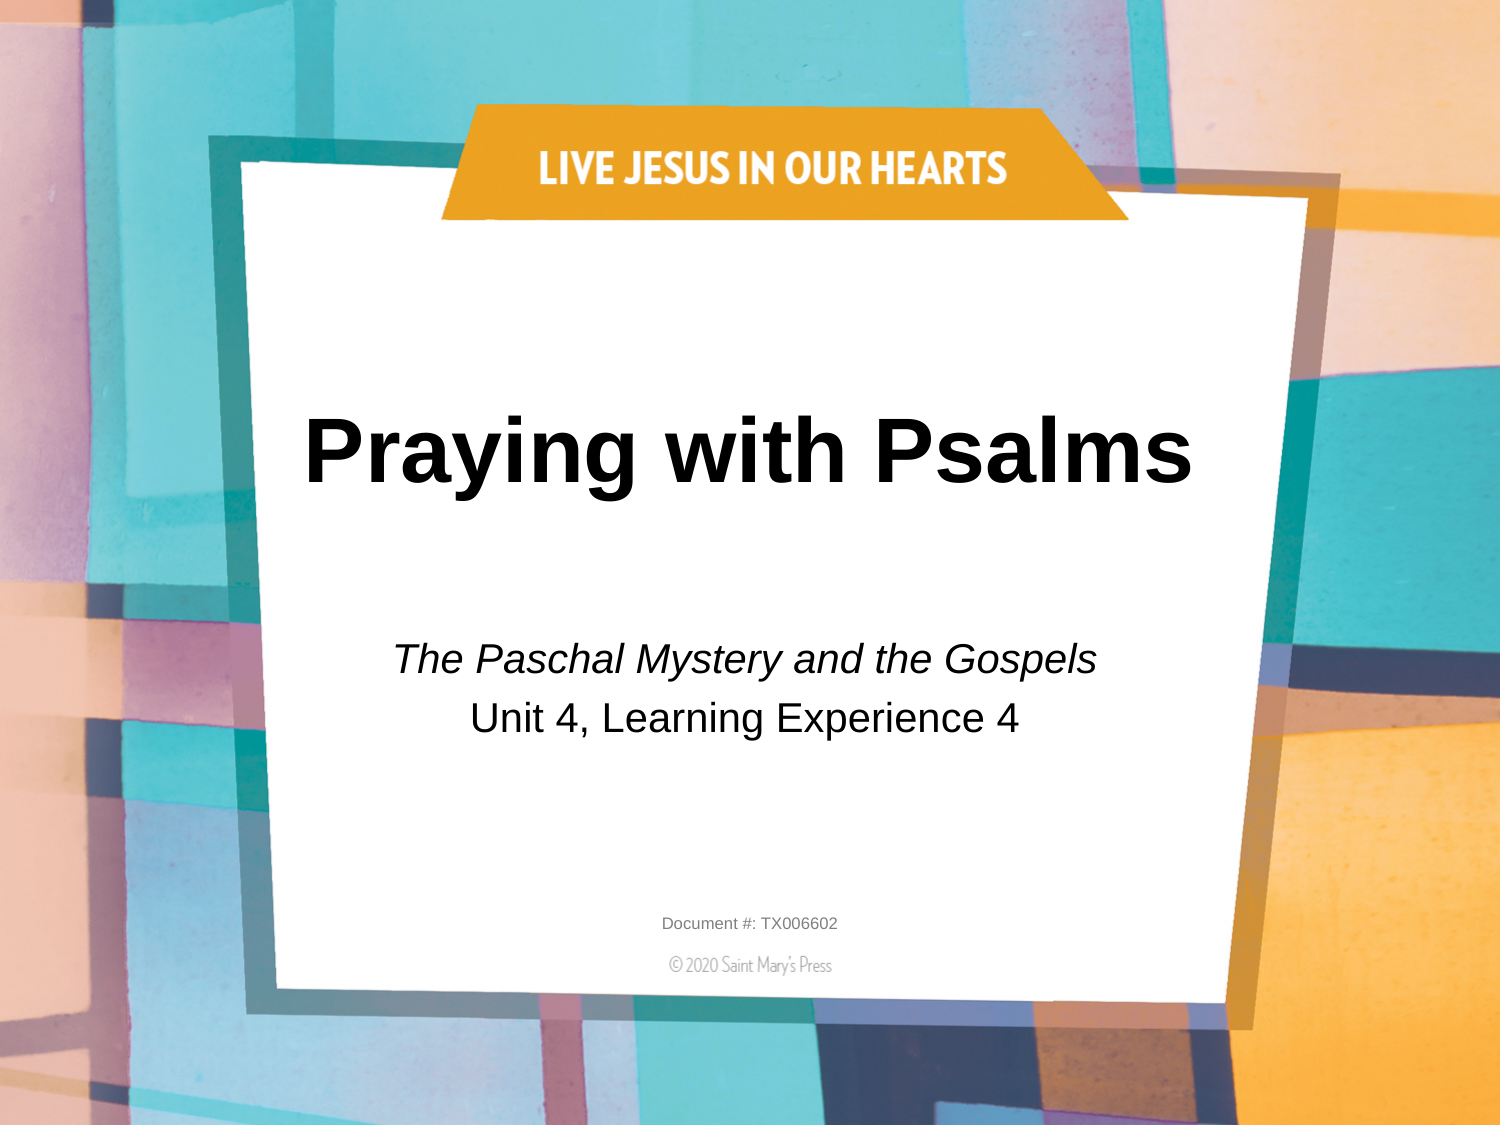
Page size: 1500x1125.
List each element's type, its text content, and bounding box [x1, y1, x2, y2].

picture [0, 567, 1500, 912]
text_box The Paschal Mystery and the Gospels Unit 4, Learning Experience 4 [0, 624, 1495, 788]
text_box Document #: TX006602 [0, 912, 1500, 933]
picture [0, 933, 1500, 1125]
title Praying with Psalms [0, 324, 1500, 567]
picture [0, 0, 1500, 324]
